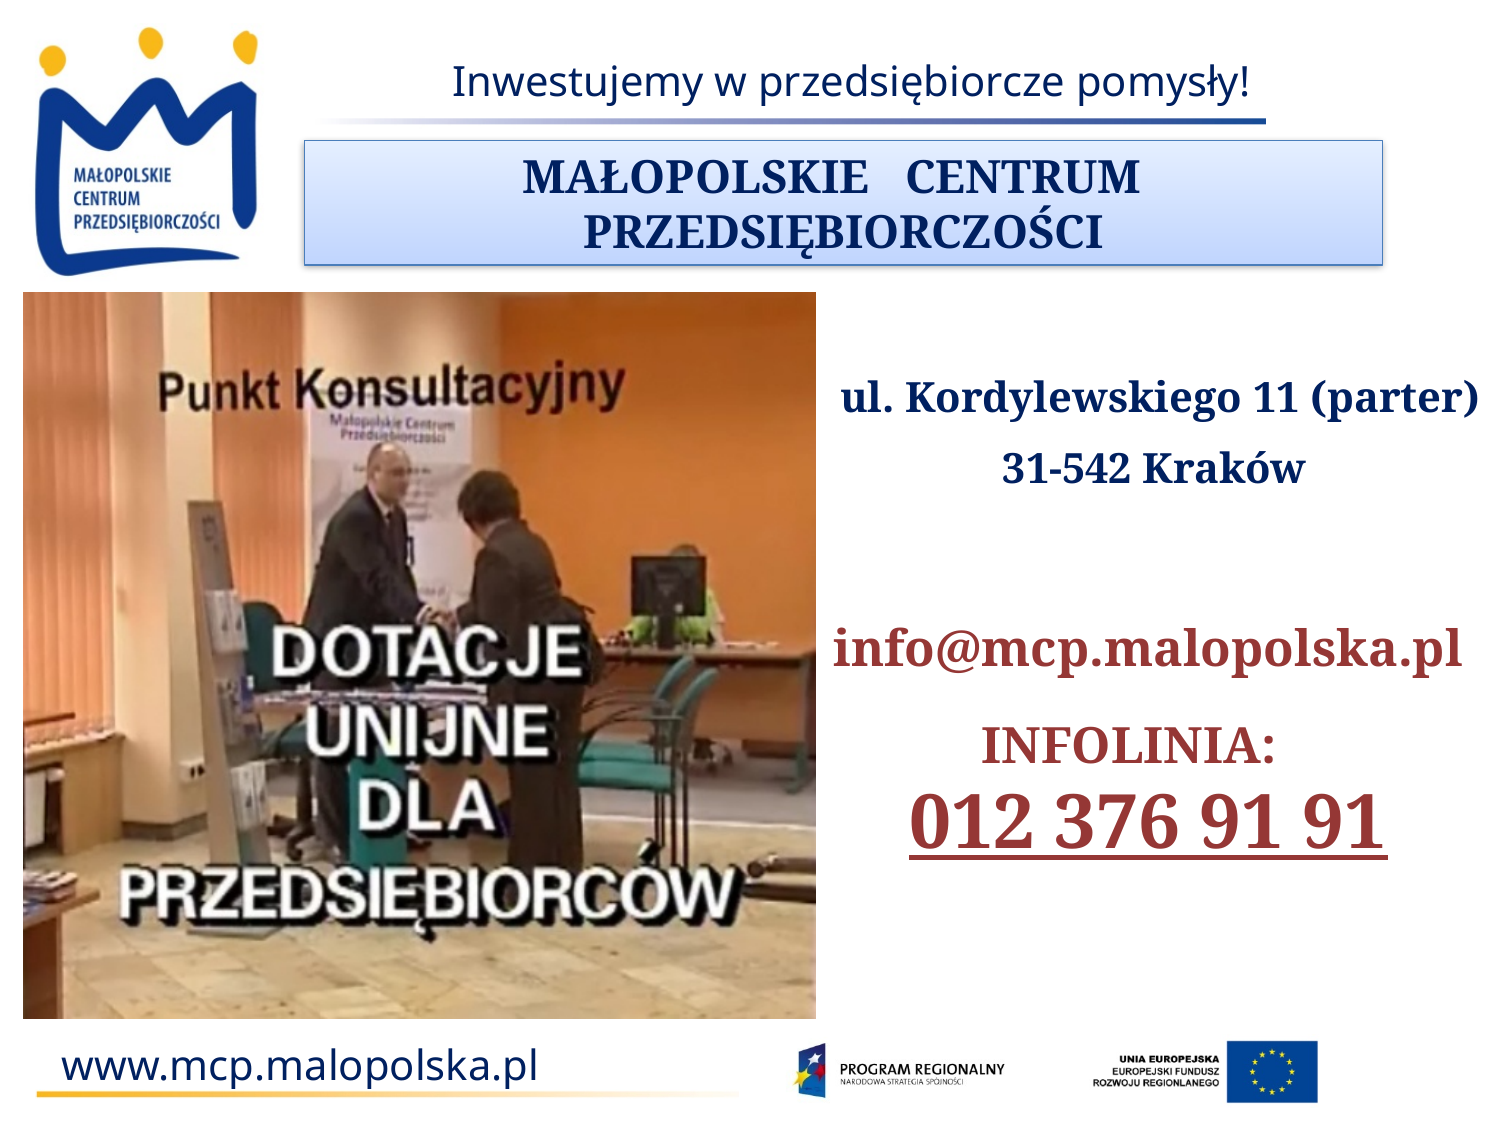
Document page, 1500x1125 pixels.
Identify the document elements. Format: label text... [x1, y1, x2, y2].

text_box www.mcp.malopolska.pl [46, 1031, 758, 1097]
text_box Inwestujemy w przedsiębiorcze pomysły! [304, 46, 1266, 105]
text_box MAŁOPOLSKIE CENTRUM PRZEDSIĘBIORCZOŚCI [304, 140, 1383, 266]
picture [23, 292, 1032, 1125]
text_box info@mcp.malopolska.pl INFOLINIA: 012 376 91 91 [819, 538, 1500, 872]
picture [1077, 1034, 1325, 1108]
text_box ul. Kordylewskiego 11 (parter) 31-542 Kraków [819, 363, 1500, 499]
picture [18, 23, 1266, 282]
picture [34, 1089, 739, 1099]
